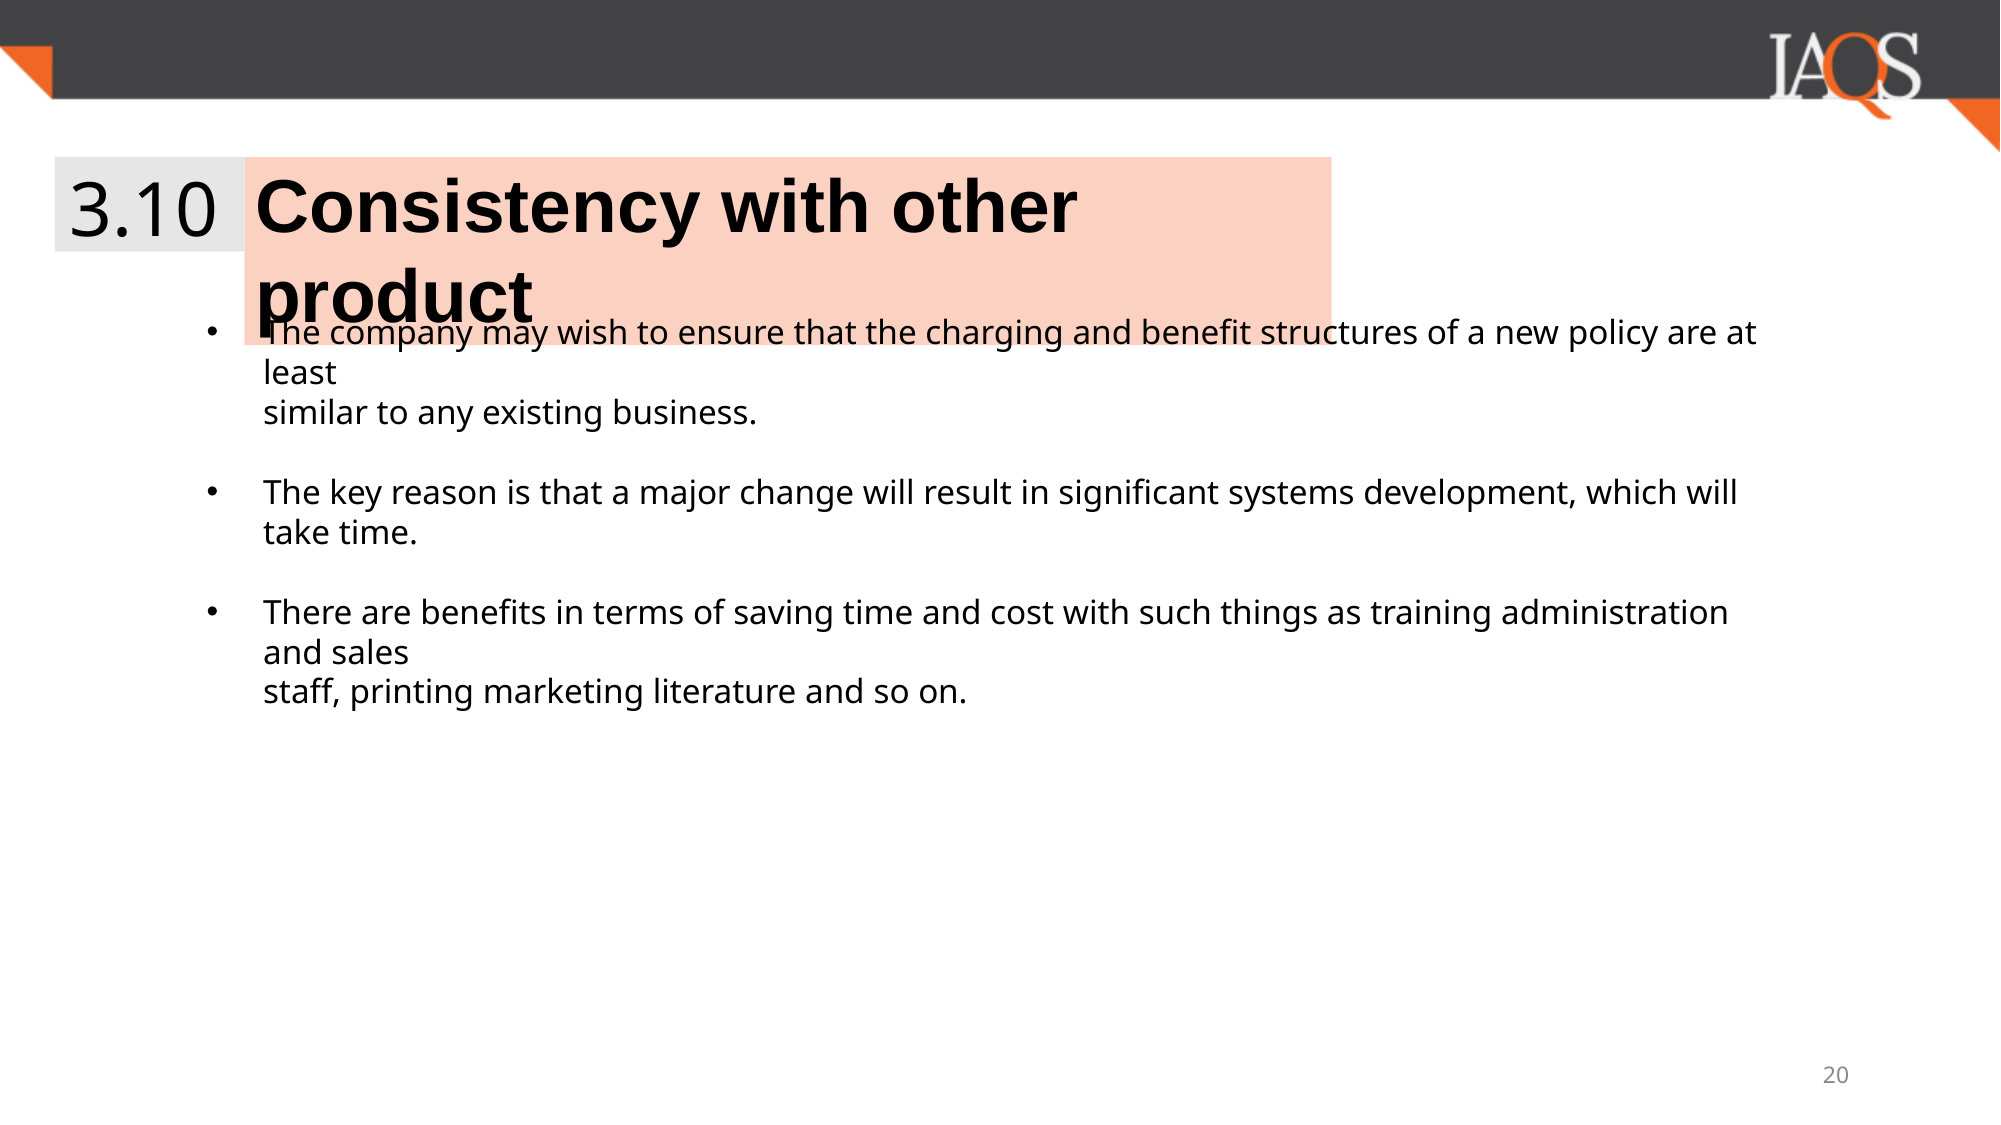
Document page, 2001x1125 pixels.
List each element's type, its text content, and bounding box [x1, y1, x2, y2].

text_box The company may wish to ensure that the charging and benefit structures of a new policy are at least similar to any existing business. The key reason is that a major change will result in significant systems development, which will take time. There are benefits in terms of saving time and cost with such things as training administration and sales staff, printing marketing literature and so on. [204, 309, 1789, 711]
text_box 3.10 [54, 156, 245, 252]
picture [0, 0, 2000, 152]
title Consistency with other product [244, 157, 1332, 309]
slide_number ‹#› [1820, 1057, 1857, 1125]
